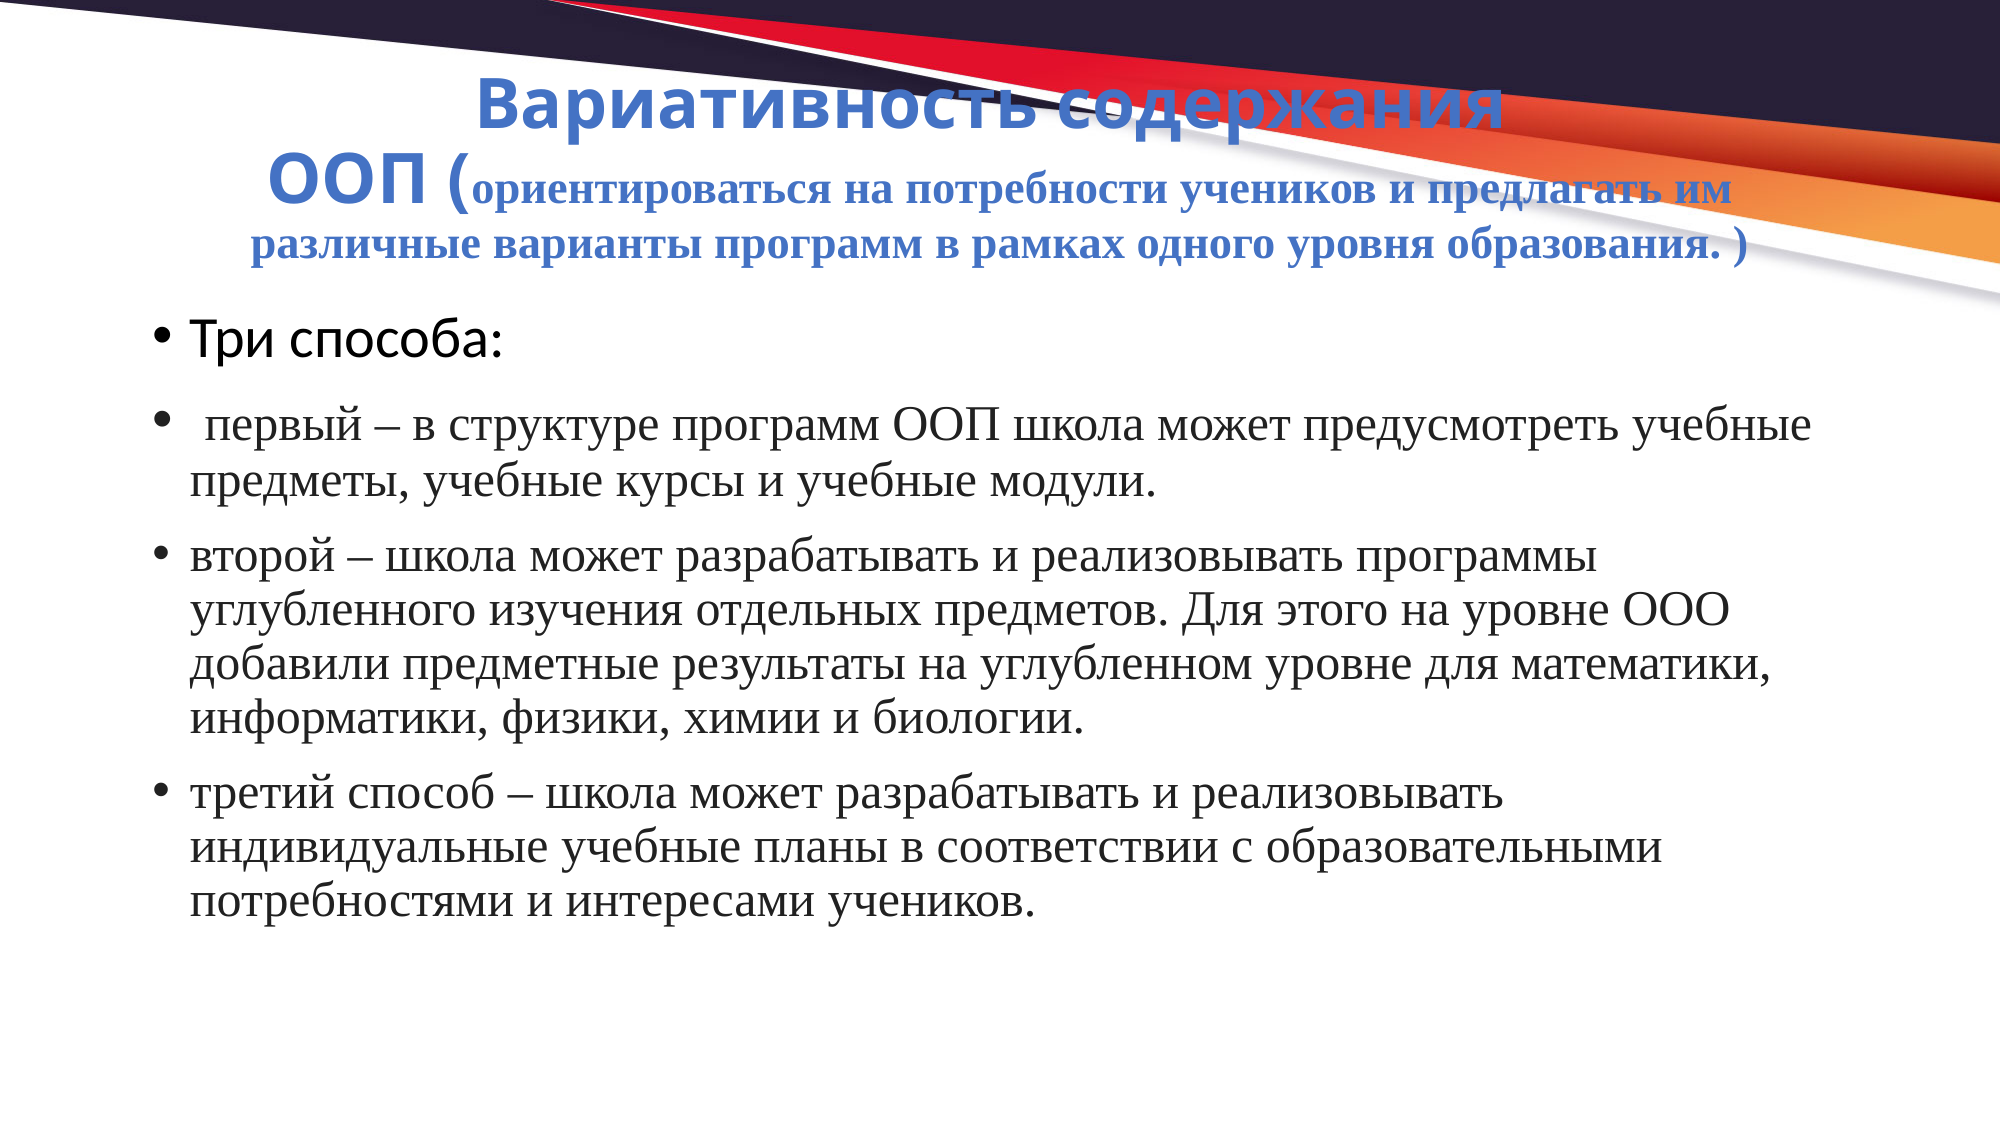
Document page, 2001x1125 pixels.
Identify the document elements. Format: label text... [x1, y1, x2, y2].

picture [0, 0, 2000, 1125]
list Три способа: первый – в структуре программ ООП школа может предусмотреть учебные предметы, учебные курсы и учебные модули. второй – школа может разрабатывать и реализовывать программы углубленного изучения отдельных предметов. Для этого на уровне ООО добавили предметные результаты на углубленном уровне для математики, информатики, физики, химии и биологии. третий способ – школа может разрабатывать и реализовывать индивидуальные учебные планы в соответствии с образовательными потребностями и интересами учеников. [137, 299, 1863, 1014]
title Вариативность содержания ООП (ориентироваться на потребности учеников и предлагать им различные варианты программ в рамках одного уровня образования. ) [137, 59, 1863, 278]
